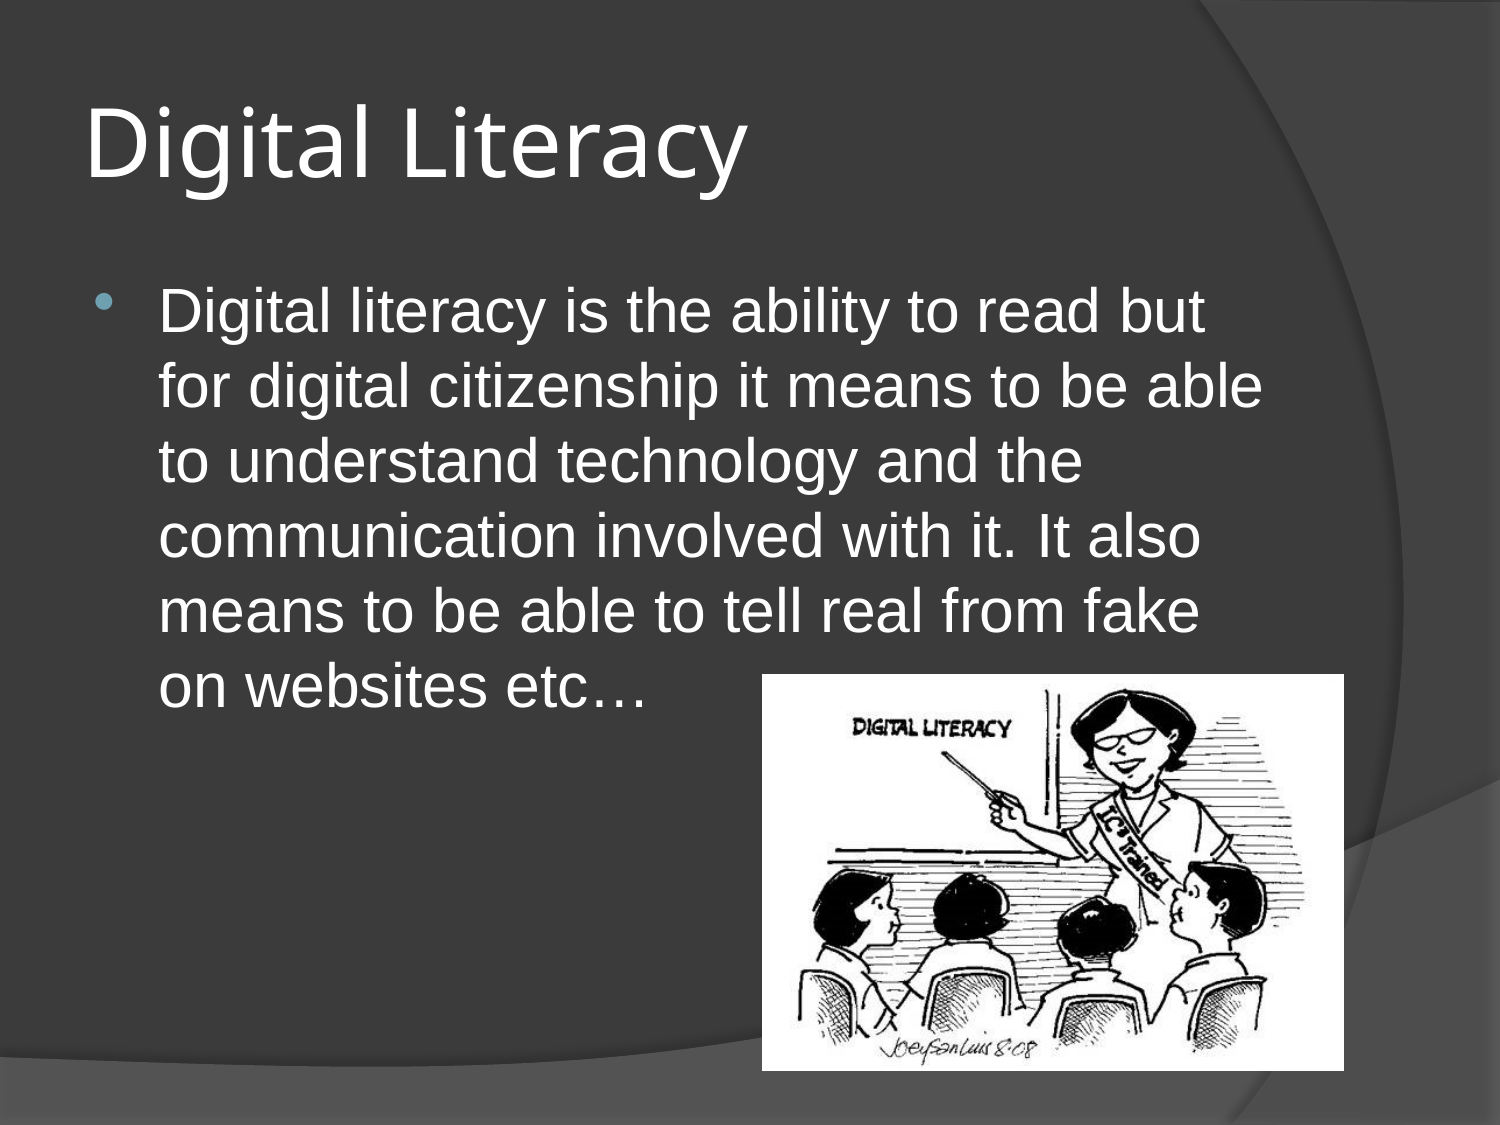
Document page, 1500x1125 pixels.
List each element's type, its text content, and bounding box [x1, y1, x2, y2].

list Digital literacy is the ability to read but for digital citizenship it means to be able to understand technology and the communication involved with it. It also means to be able to tell real from fake on websites etc… [75, 262, 1300, 1005]
picture [762, 674, 1344, 1071]
title Digital Literacy [75, 45, 1300, 233]
